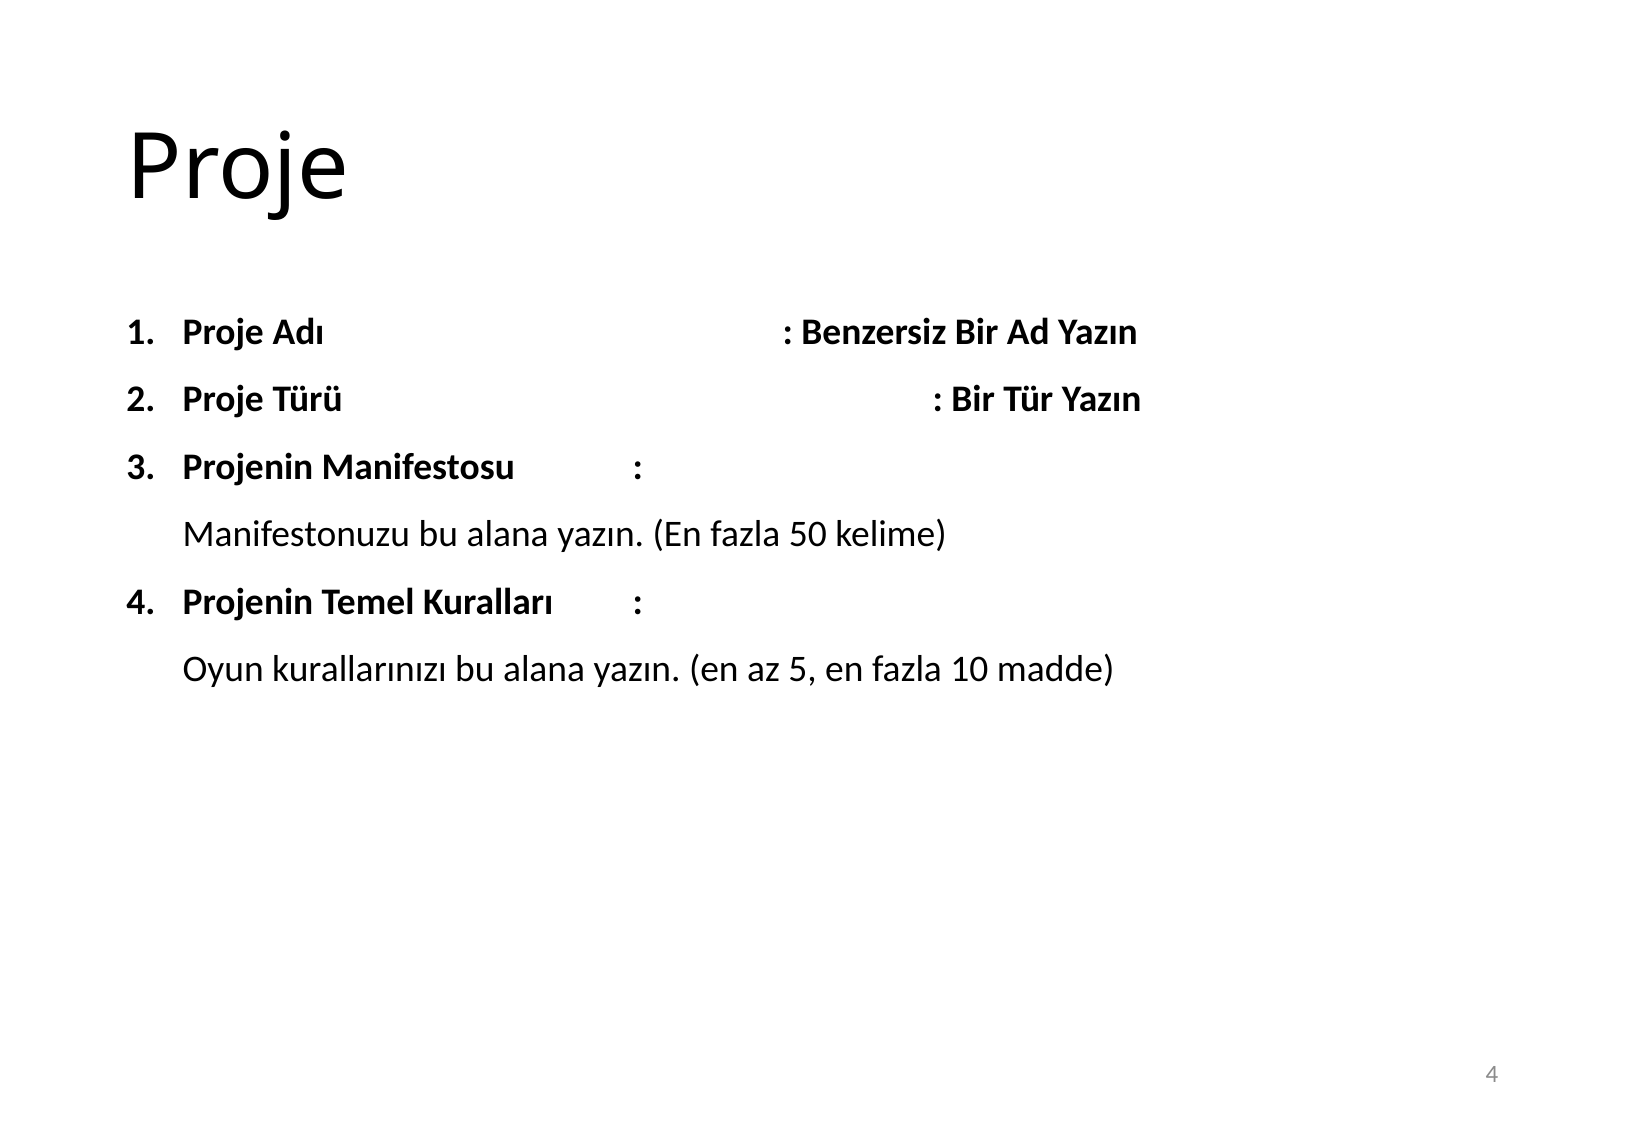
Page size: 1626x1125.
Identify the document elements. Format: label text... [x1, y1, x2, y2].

slide_number 4 [1147, 1042, 1514, 1103]
text_box Proje Adı : Benzersiz Bir Ad Yazın Proje Türü : Bir Tür Yazın Projenin Manifestosu : Manifestonuzu bu alana yazın. (En fazla 50 kelime) Projenin Temel Kuralları : Oyun kurallarınızı bu alana yazın. (en az 5, en fazla 10 madde) [111, 276, 1514, 764]
title Proje [111, 59, 1514, 276]
